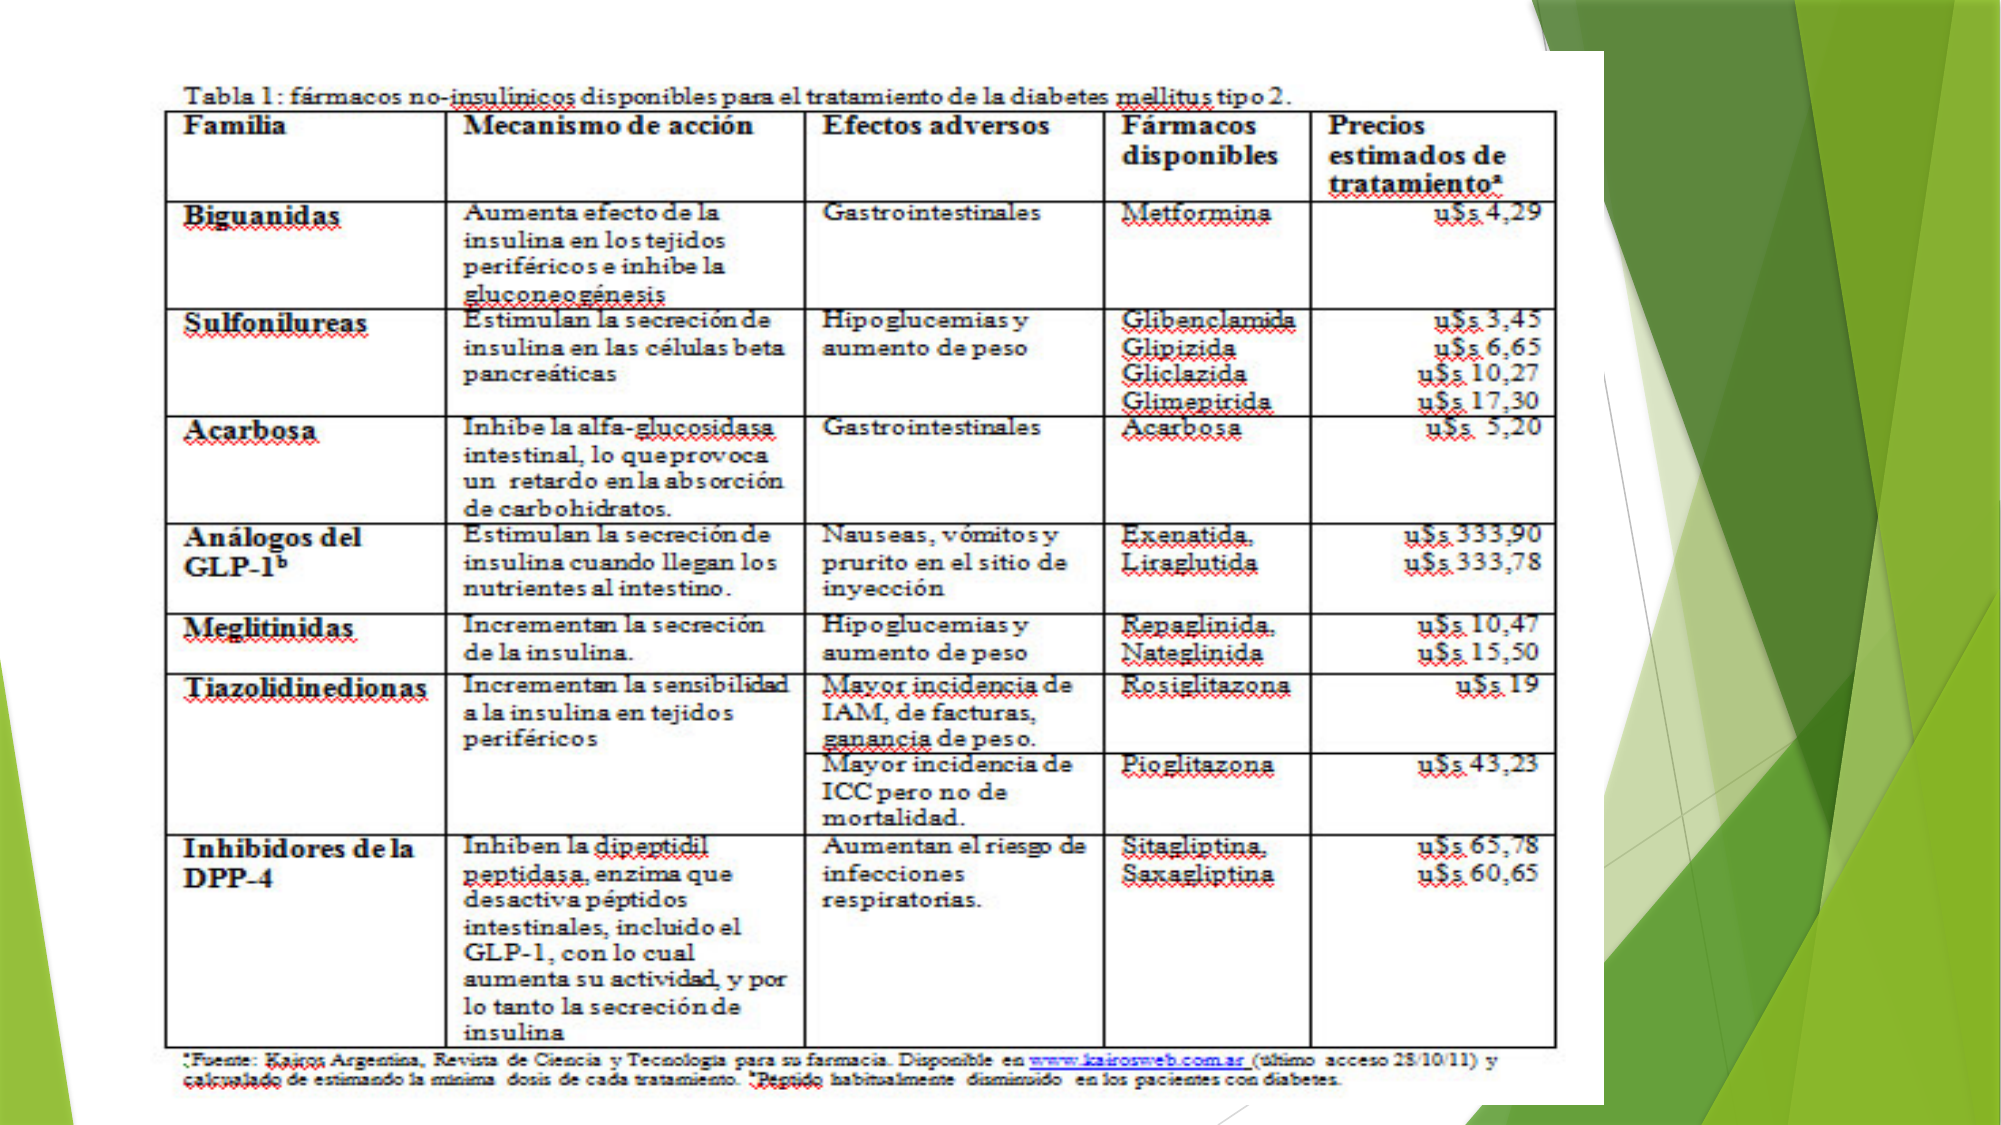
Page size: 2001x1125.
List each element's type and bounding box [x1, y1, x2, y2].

list [130, 51, 1604, 1106]
